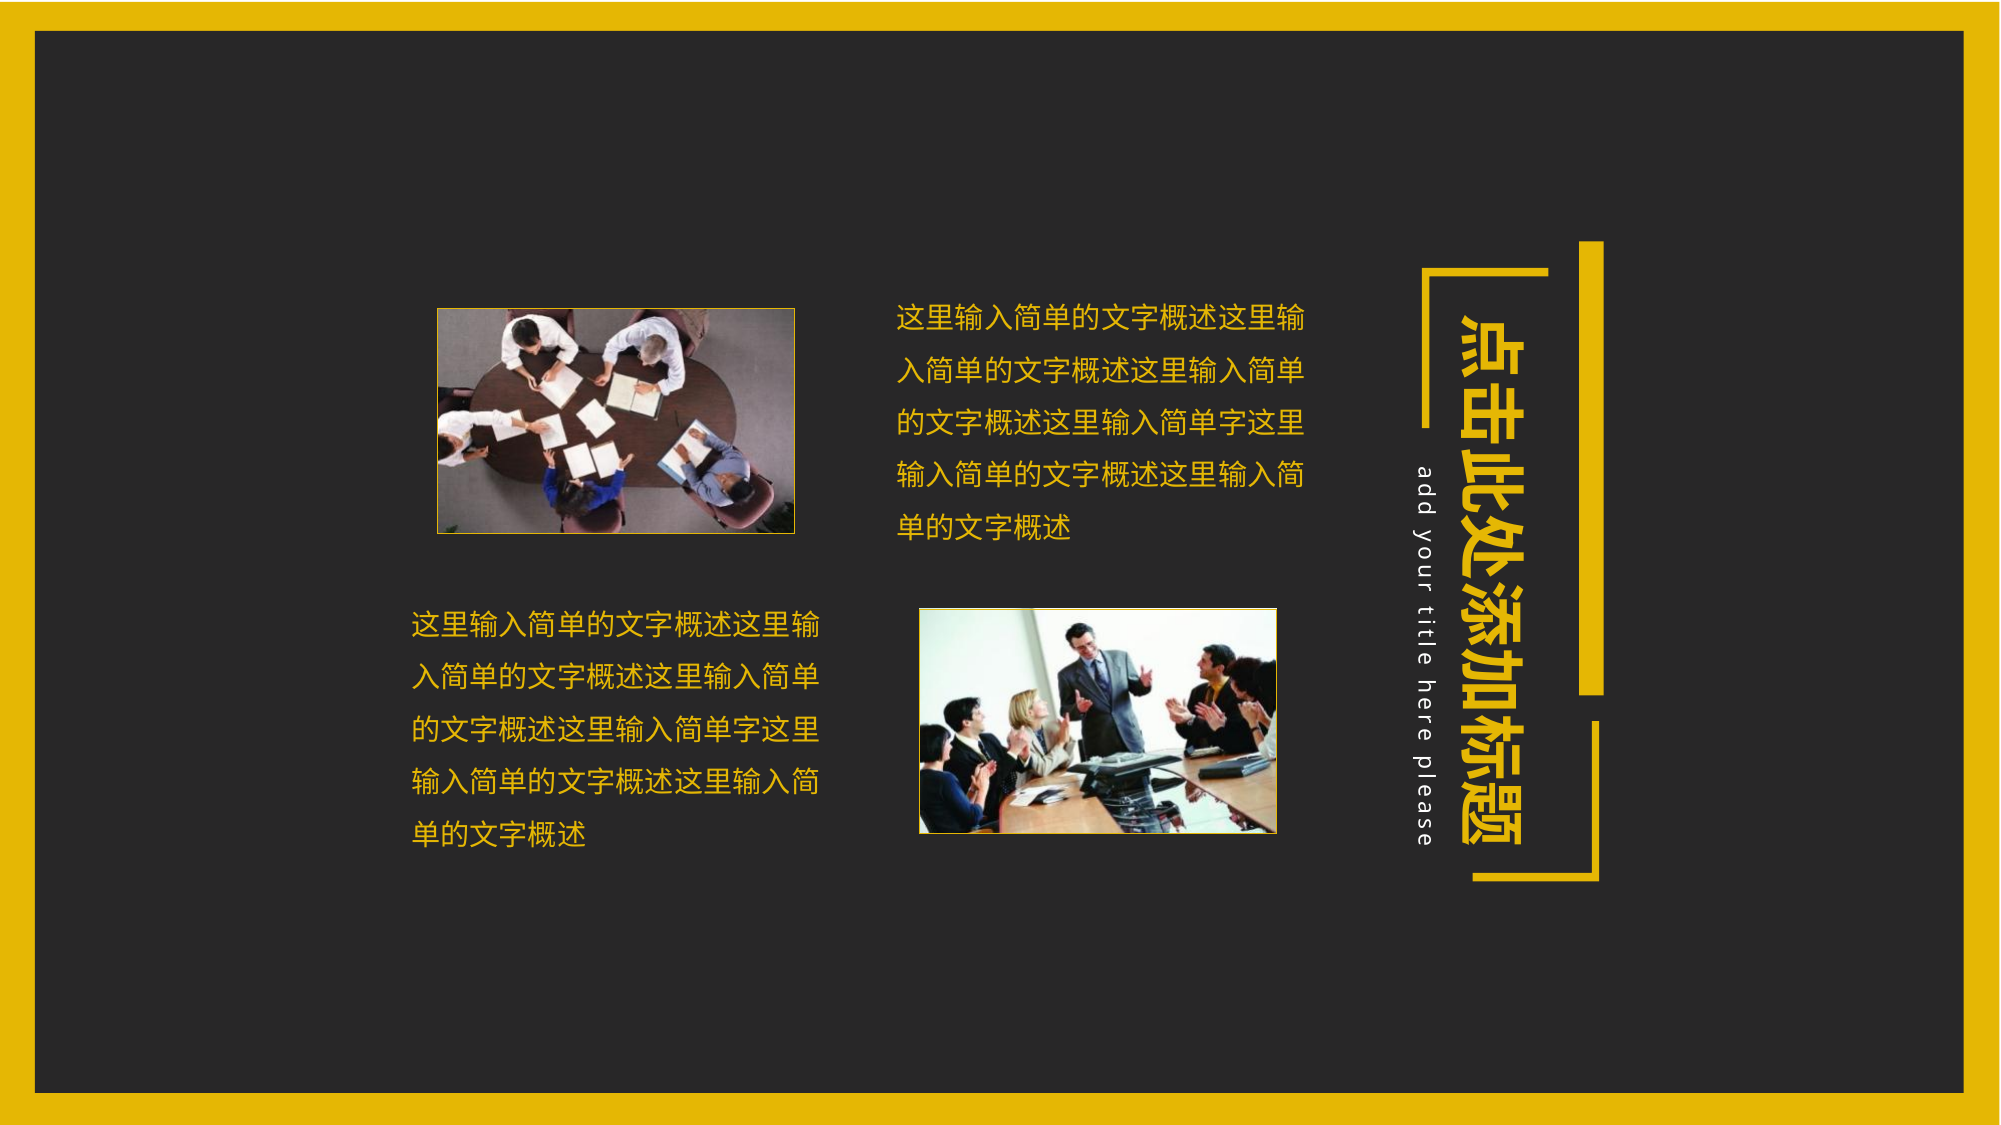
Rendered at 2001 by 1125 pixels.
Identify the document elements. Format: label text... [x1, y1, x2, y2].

picture [919, 608, 1277, 834]
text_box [1415, 241, 1604, 884]
text_box 这里输入简单的文字概述这里输入简单的文字概述这里输入简单的文字概述这里输入简单字这里输入简单的文字概述这里输入简单的文字概述 [396, 581, 850, 859]
picture [437, 308, 795, 534]
text_box 这里输入简单的文字概述这里输入简单的文字概述这里输入简单的文字概述这里输入简单字这里输入简单的文字概述这里输入简单的文字概述 [881, 274, 1336, 552]
